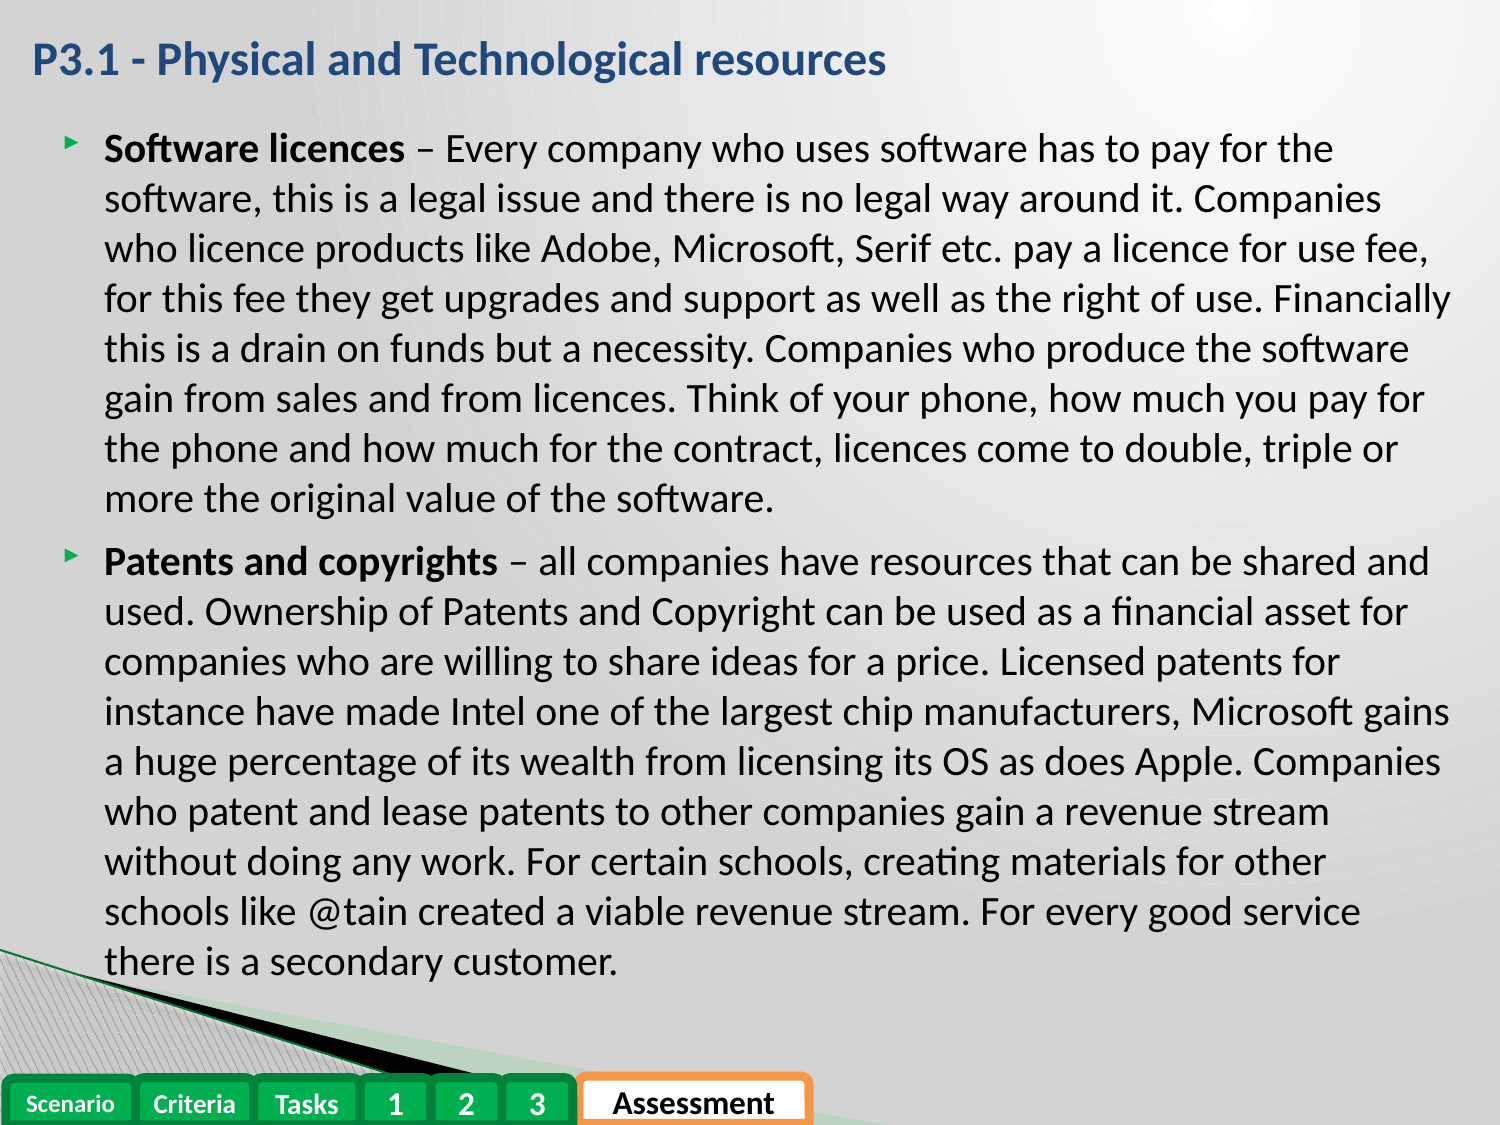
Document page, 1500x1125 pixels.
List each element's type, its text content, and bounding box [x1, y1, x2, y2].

list Software licences – Every company who uses software has to pay for the software, this is a legal issue and there is no legal way around it. Companies who licence products like Adobe, Microsoft, Serif etc. pay a licence for use fee, for this fee they get upgrades and support as well as the right of use. Financially this is a drain on funds but a necessity. Companies who produce the software gain from sales and from licences. Think of your phone, how much you pay for the phone and how much for the contract, licences come to double, triple or more the original value of the software. Patents and copyrights – all companies have resources that can be shared and used. Ownership of Patents and Copyright can be used as a financial asset for companies who are willing to share ideas for a price. Licensed patents for instance have made Intel one of the largest chip manufacturers, Microsoft gains a huge percentage of its wealth from licensing its OS as does Apple. Companies who patent and lease patents to other companies gain a revenue stream without doing any work. For certain schools, creating materials for other schools like @tain created a viable revenue stream. For every good service there is a secondary customer. [29, 113, 1471, 923]
title P3.1 - Physical and Technological resources [17, 19, 1489, 94]
